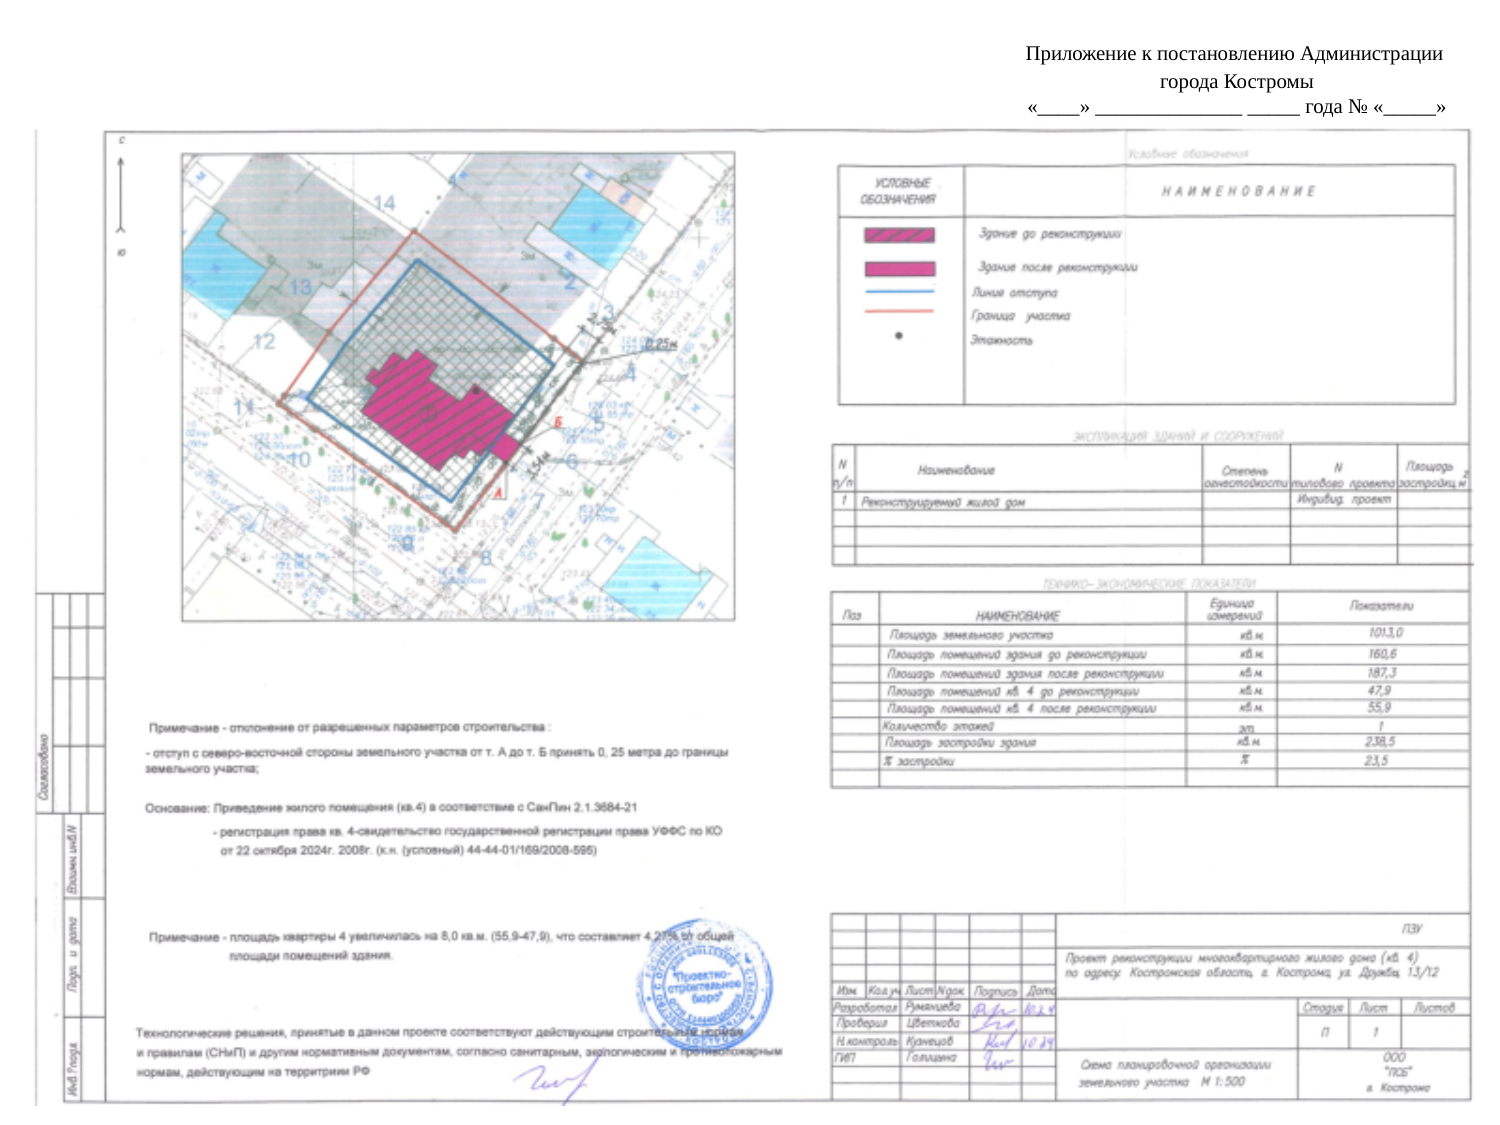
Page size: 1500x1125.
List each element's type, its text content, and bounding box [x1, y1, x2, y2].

title Приложение к постановлению Администрации города Костромы «____» ______________ _____ года № «_____» [959, 20, 1500, 135]
picture [28, 124, 1474, 1106]
